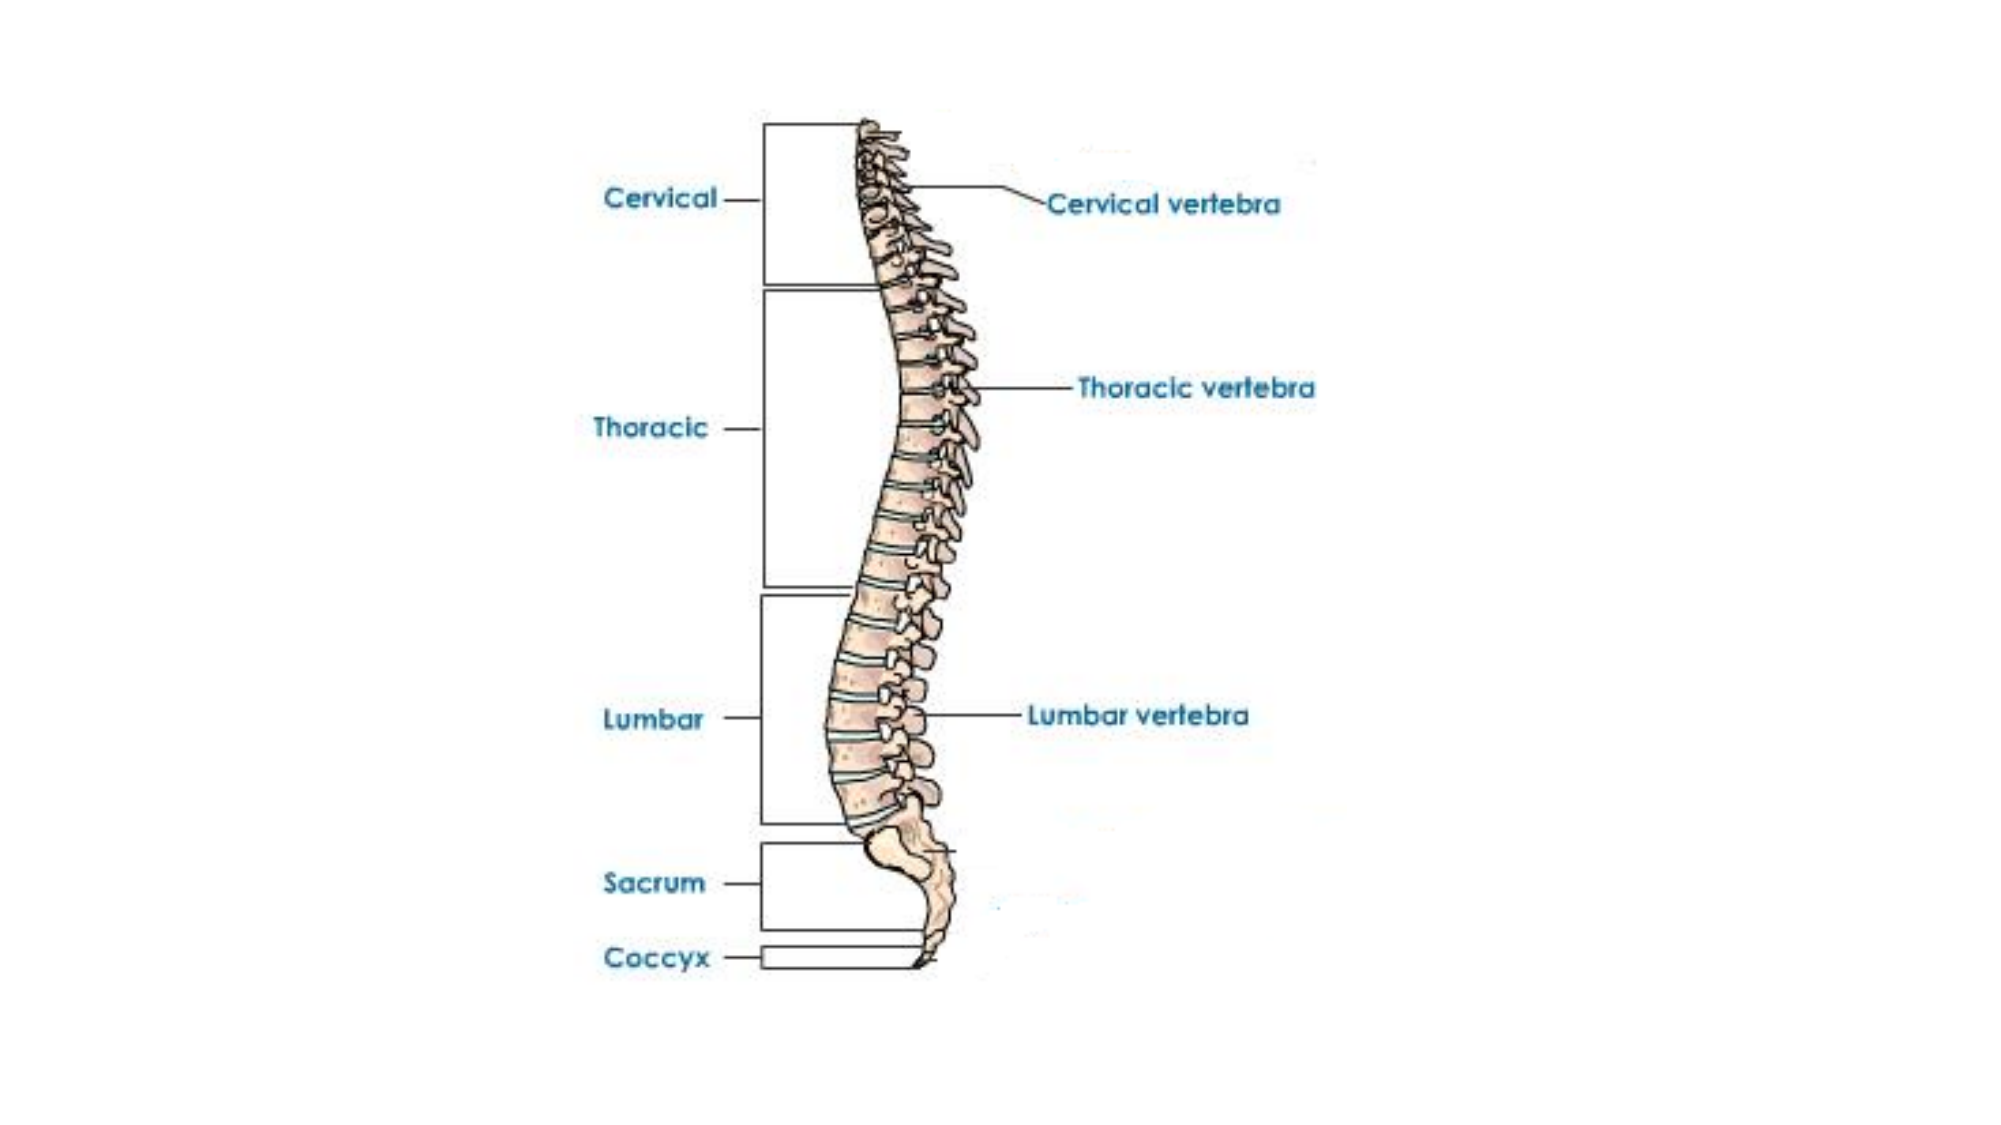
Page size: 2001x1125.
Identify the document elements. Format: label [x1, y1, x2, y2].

list [502, 72, 1348, 1038]
